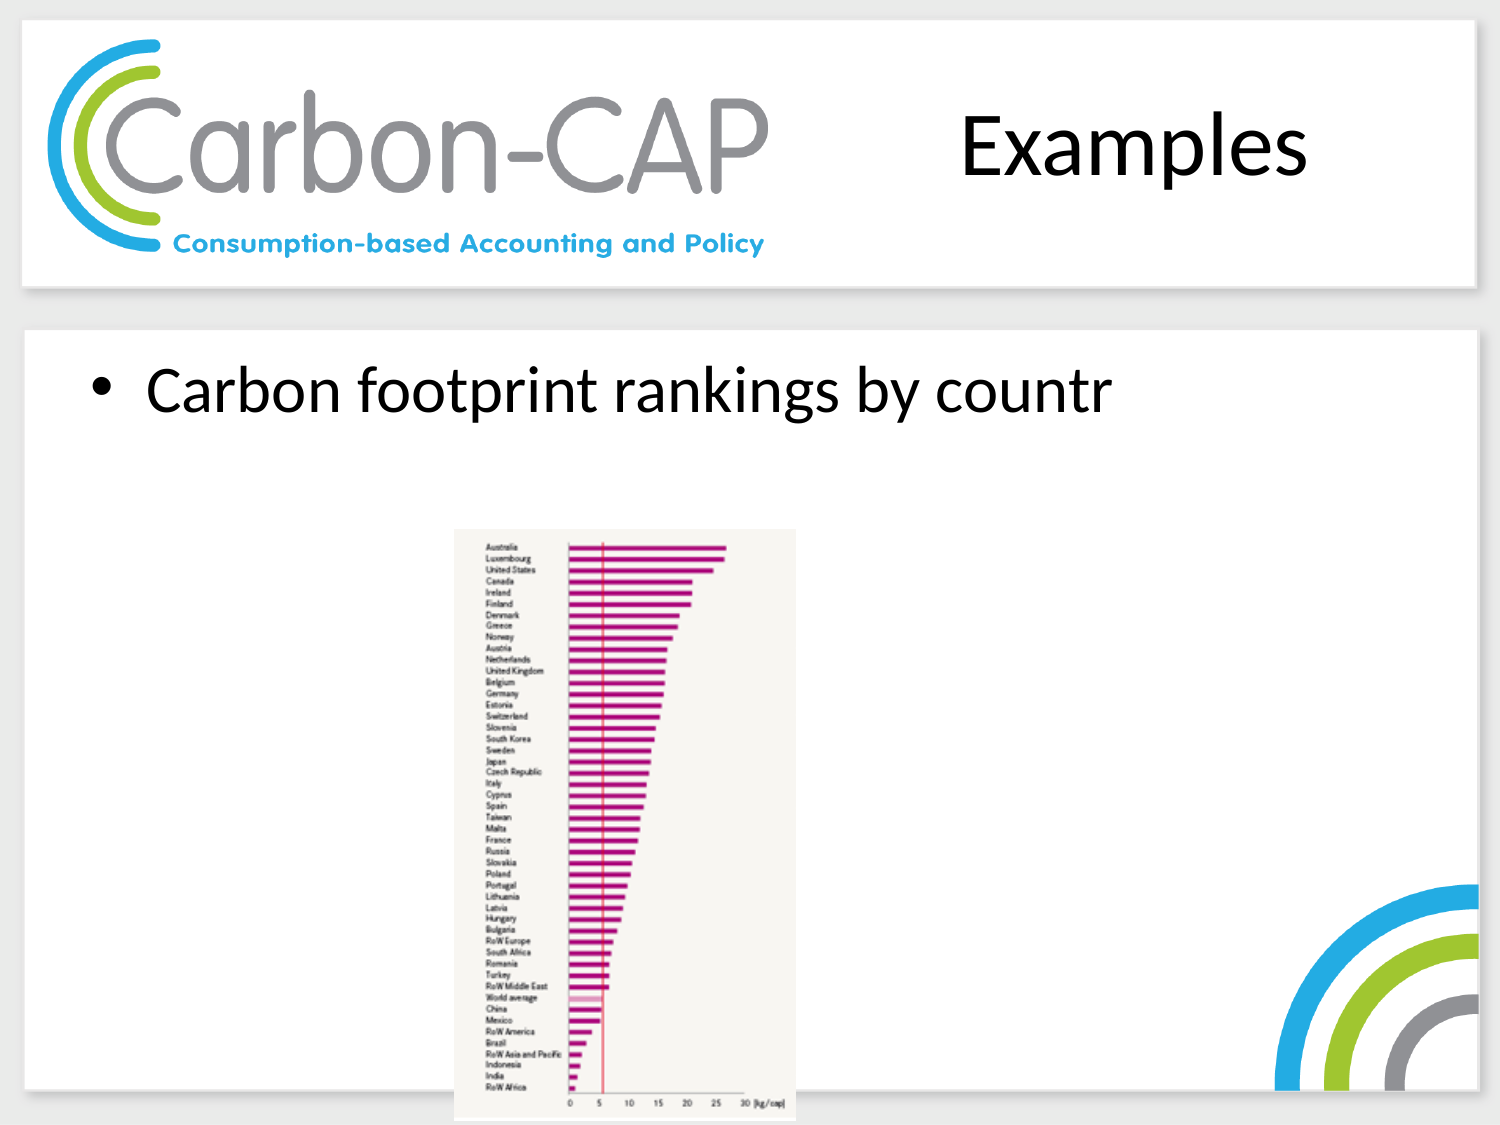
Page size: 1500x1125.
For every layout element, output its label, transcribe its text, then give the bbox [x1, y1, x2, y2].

picture [0, 0, 1500, 1125]
list Carbon footprint rankings by countr [75, 338, 1425, 516]
title Examples [844, 45, 1425, 233]
